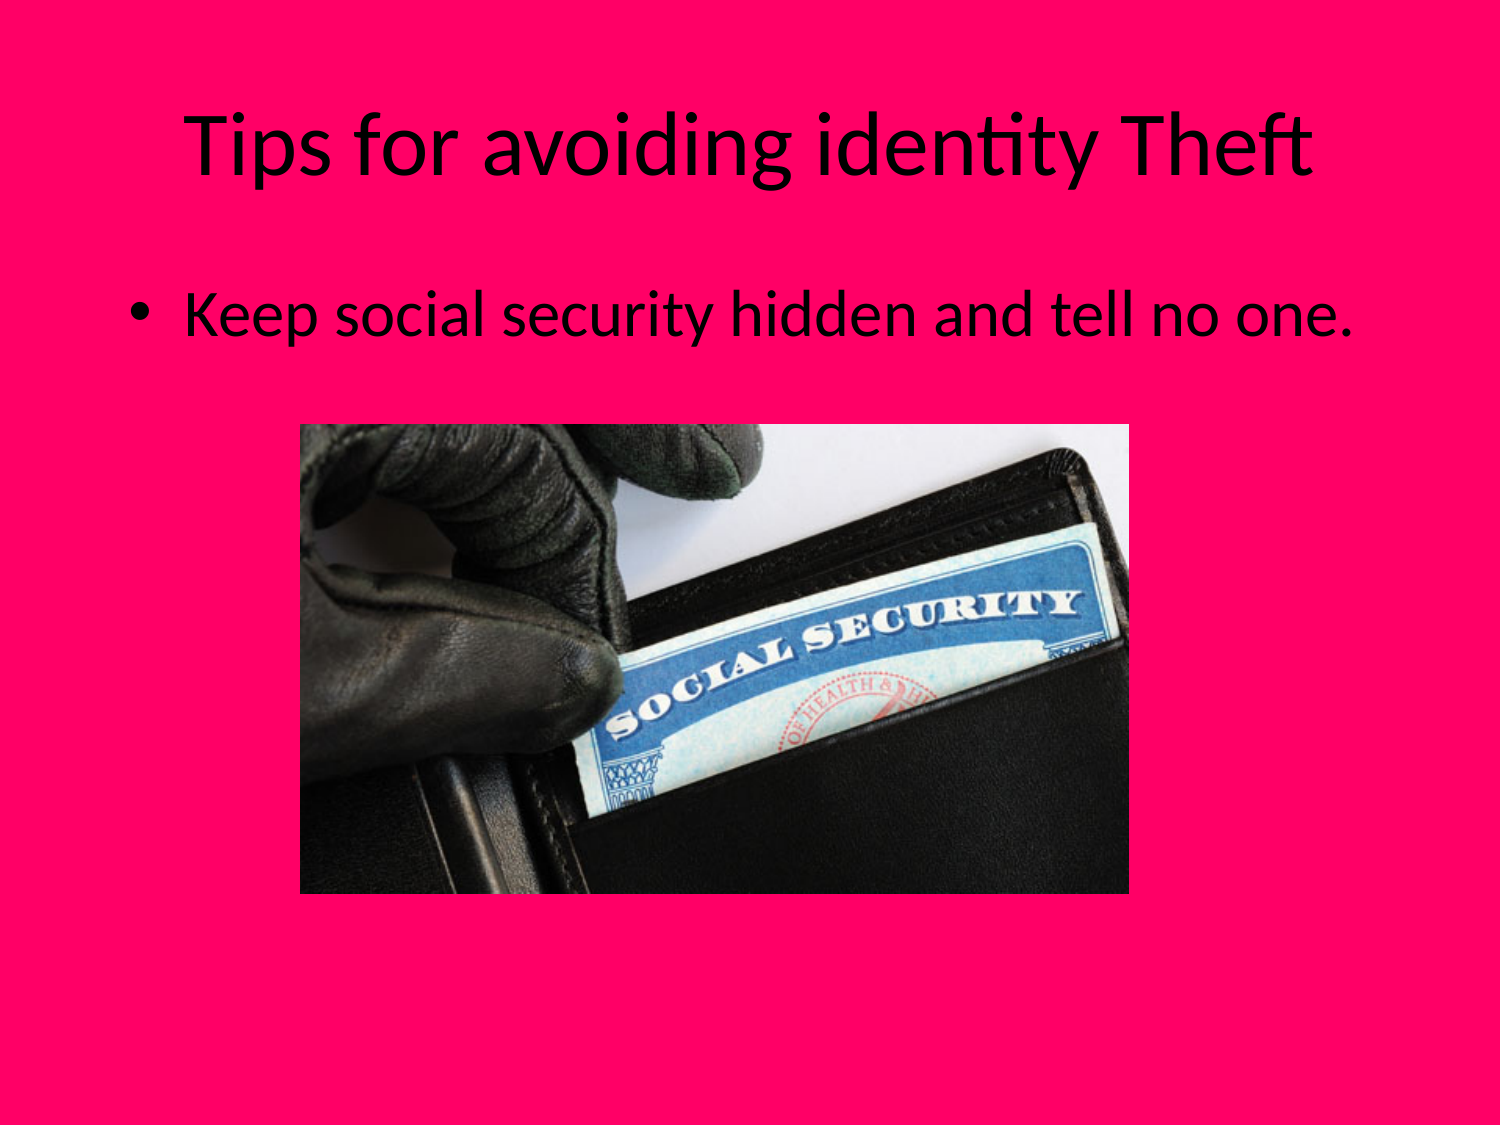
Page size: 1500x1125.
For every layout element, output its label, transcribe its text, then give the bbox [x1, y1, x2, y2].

title Tips for avoiding identity Theft [75, 45, 1425, 233]
picture [299, 424, 1129, 894]
list Keep social security hidden and tell no one. [75, 262, 1425, 1005]
